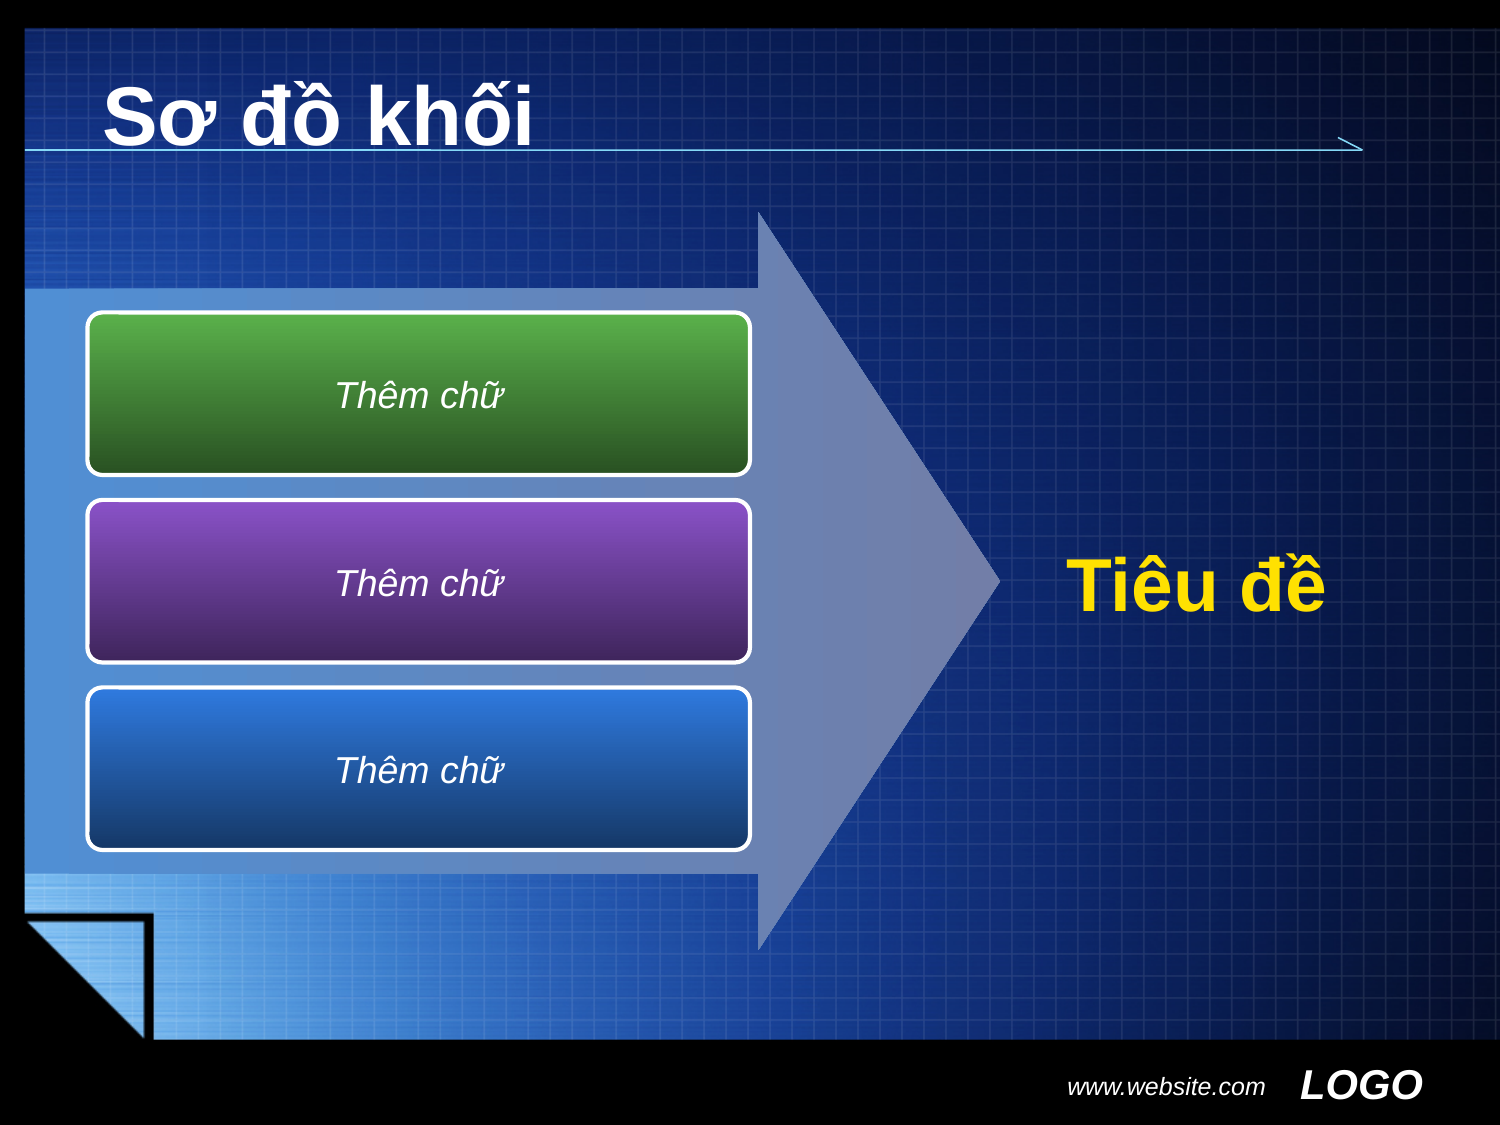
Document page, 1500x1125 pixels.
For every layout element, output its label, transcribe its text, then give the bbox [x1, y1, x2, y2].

text_box Thêm chữ [87, 499, 750, 663]
text_box Tiêu đề [1000, 474, 1414, 688]
title Sơ đồ khối [87, 74, 1288, 151]
text_box Thêm chữ [87, 687, 750, 850]
text_box [24, 212, 1000, 950]
picture [0, 0, 1500, 1125]
footer www.website.com [906, 1062, 1282, 1103]
text_box Thêm chữ [87, 312, 750, 475]
